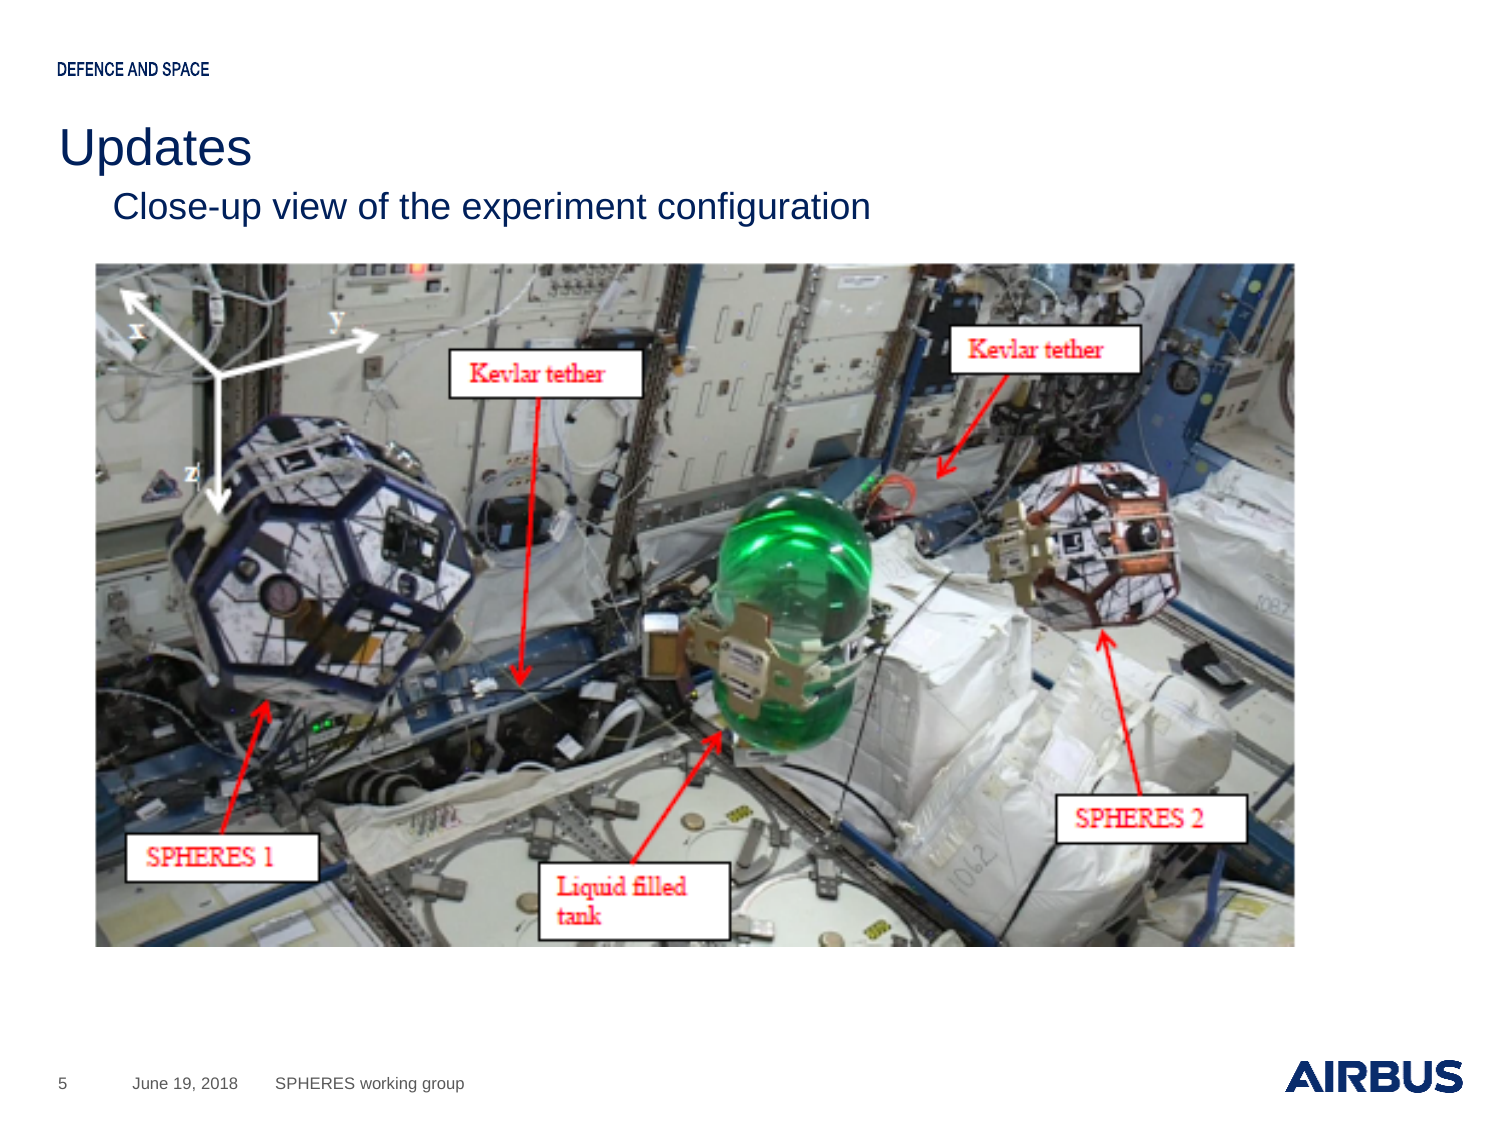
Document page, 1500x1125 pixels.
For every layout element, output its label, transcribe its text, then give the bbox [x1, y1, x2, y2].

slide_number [95, 1057, 239, 1093]
title Updates [58, 107, 1442, 252]
slide_number 5 [58, 1057, 95, 1093]
picture [1282, 1057, 1465, 1095]
list Close-up view of the experiment configuration [112, 174, 1163, 238]
footer SPHERES working group [275, 1057, 1263, 1093]
picture [94, 262, 1301, 947]
